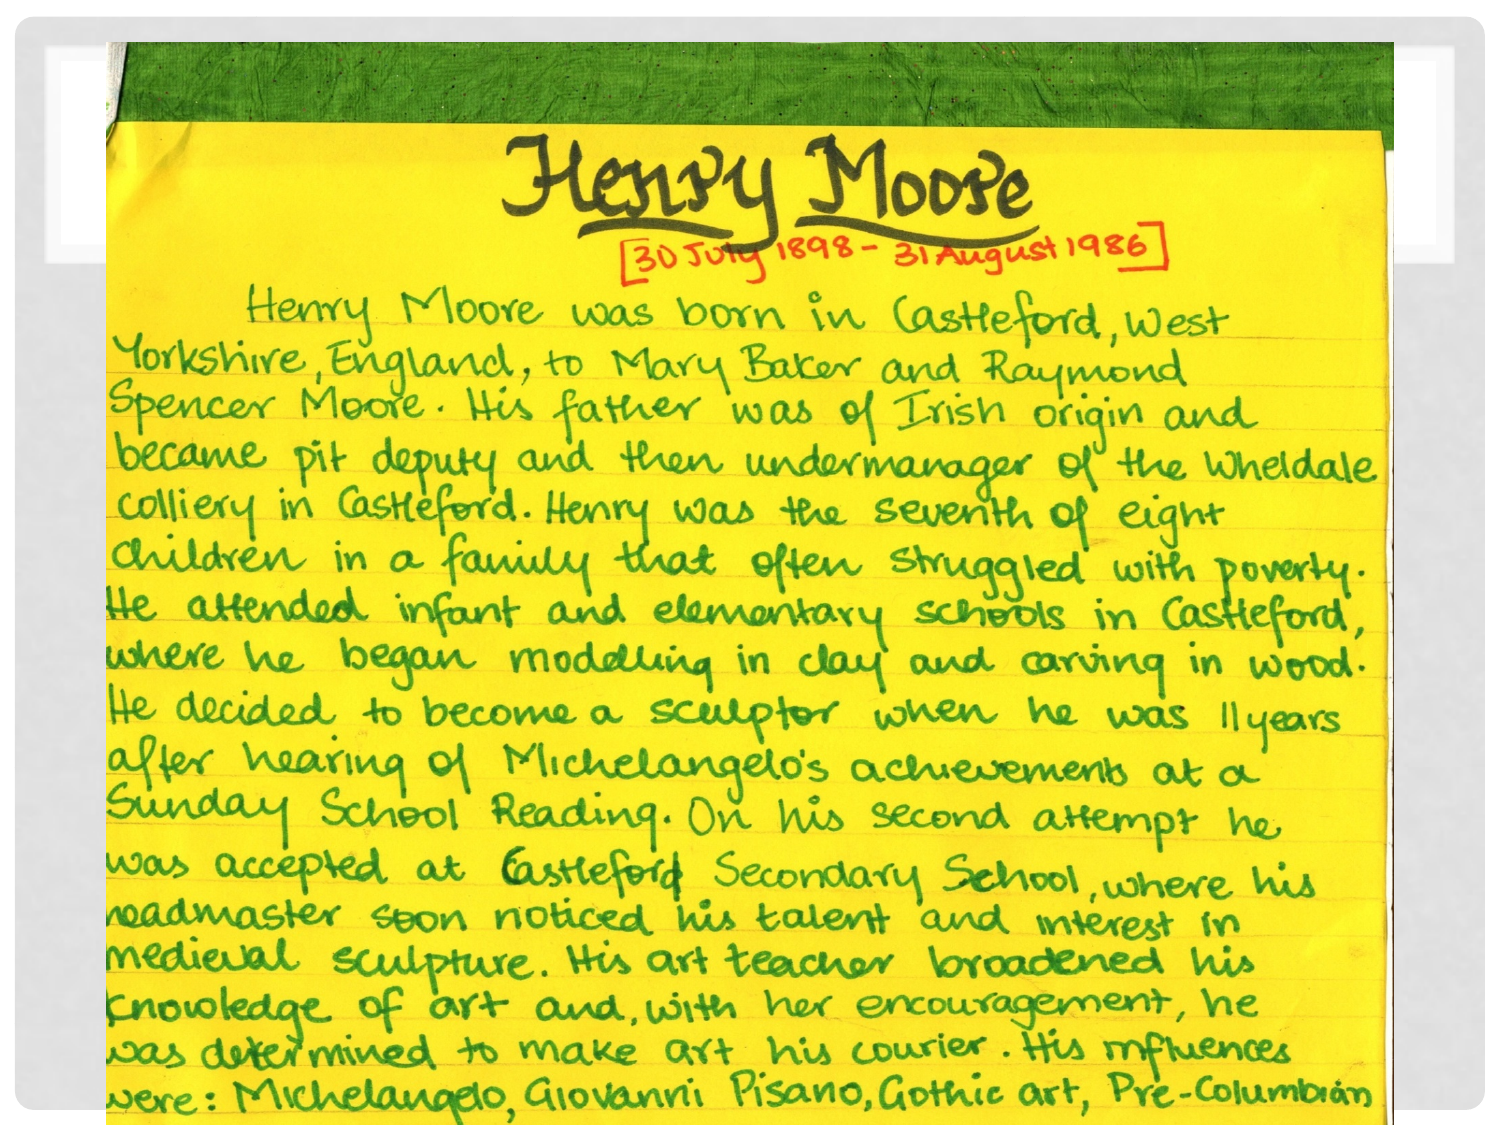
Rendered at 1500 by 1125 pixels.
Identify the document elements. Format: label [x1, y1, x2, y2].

list [0, 42, 1500, 1125]
